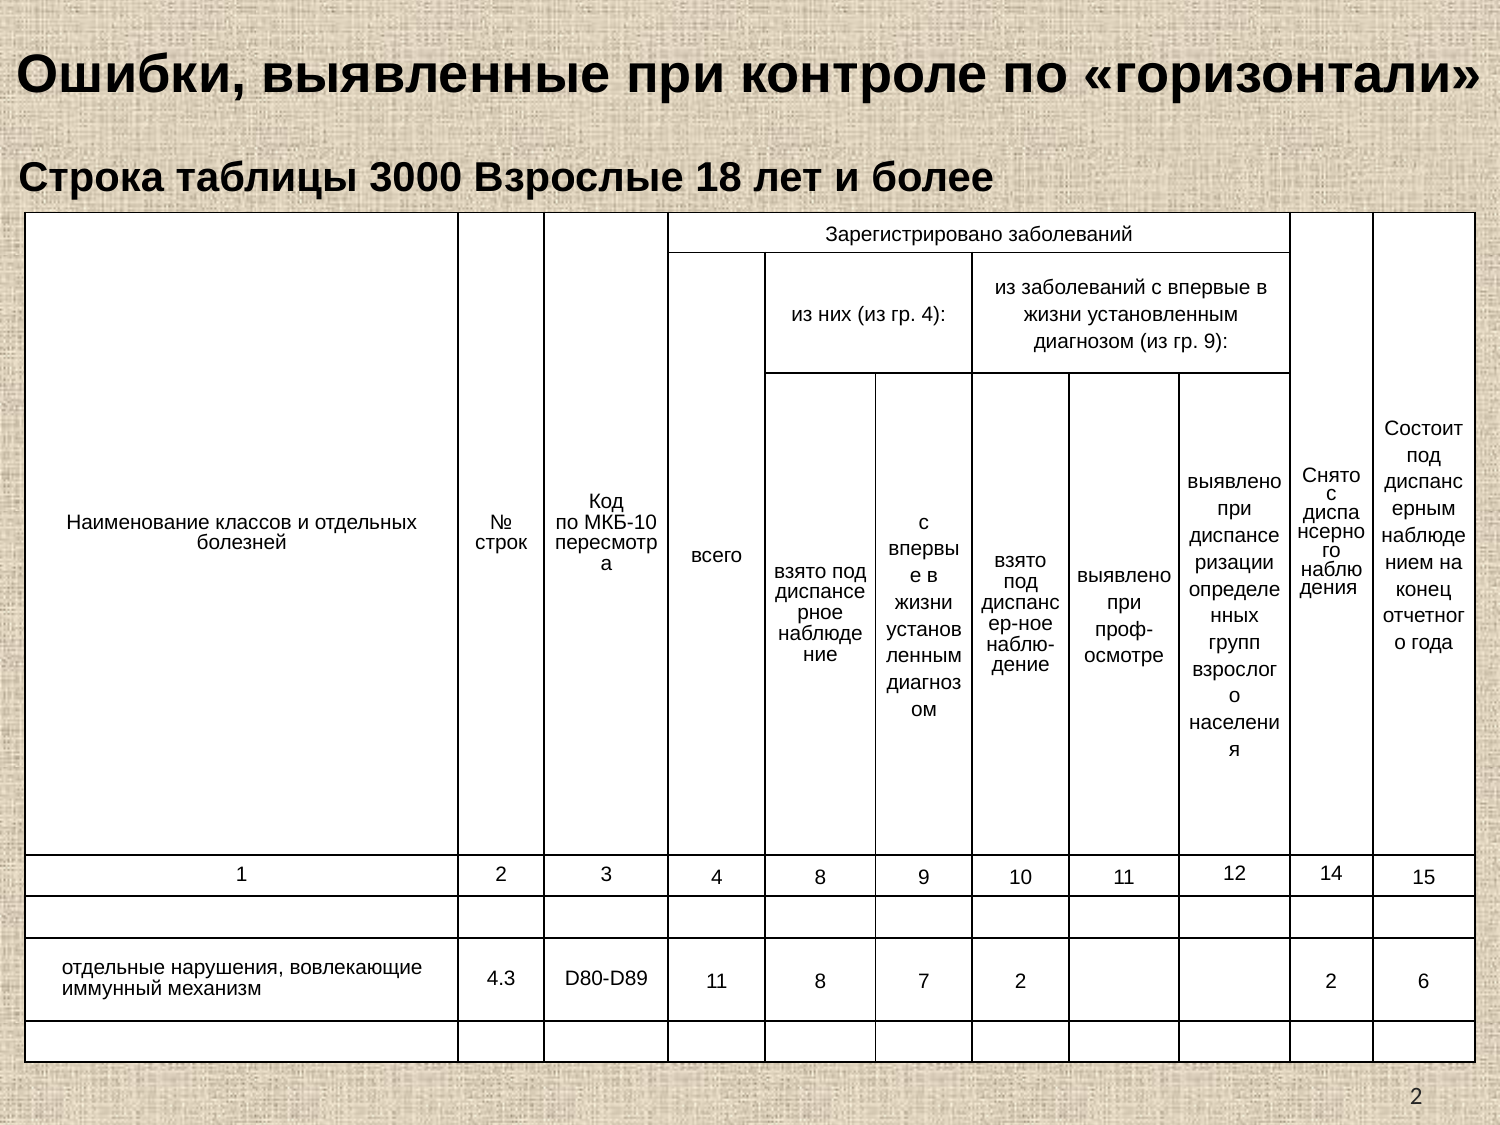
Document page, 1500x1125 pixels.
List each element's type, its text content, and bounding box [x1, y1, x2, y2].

table_cell с впервые в жизни установленным диагнозом [876, 374, 971, 854]
table_header Зарегистрировано заболеваний [669, 213, 1289, 252]
table_cell [1180, 939, 1289, 1020]
table_cell 3 [545, 856, 667, 895]
table_cell 9 [876, 856, 971, 895]
table_cell [1070, 939, 1178, 1020]
table_cell 6 [1374, 939, 1474, 1020]
table_cell [1291, 897, 1372, 937]
table_cell [1070, 1022, 1178, 1061]
table_cell взято под диспансер-ное наблю-дение [973, 374, 1068, 854]
table_cell [459, 897, 543, 937]
table_cell [766, 1022, 875, 1061]
table_cell [669, 1022, 764, 1061]
table_header Код по МКБ-10 пересмотра [545, 213, 667, 854]
table_cell [1070, 897, 1178, 937]
picture [0, 143, 1500, 1125]
table_cell из них (из гр. 4): [766, 253, 971, 372]
table_cell [876, 1022, 971, 1061]
table_cell взято под диспансерное наблюдение [766, 374, 875, 854]
table_header Снято с диспансерного наблюдения [1291, 213, 1372, 854]
table_cell 7 [876, 939, 971, 1020]
table_cell [1291, 1022, 1372, 1061]
table_cell отдельные нарушения, вовлекающие иммунный механизм [26, 939, 457, 1020]
table_cell [766, 897, 875, 937]
table_cell [545, 1022, 667, 1061]
table_header № строк [459, 213, 543, 854]
text_box Строка таблицы 3000 Взрослые 18 лет и более [3, 142, 1010, 208]
table_header Наименование классов и отдельных болезней [26, 213, 457, 854]
slide_number 2 [1087, 1065, 1438, 1125]
title Ошибки, выявленные при контроле по «горизонтали» [0, 0, 1500, 143]
table_cell [1374, 897, 1474, 937]
table_cell [1374, 1022, 1474, 1061]
table_cell [26, 1022, 457, 1061]
table_cell [669, 897, 764, 937]
table_cell 8 [766, 939, 875, 1020]
table_cell [1180, 897, 1289, 937]
table_cell 12 [1180, 856, 1289, 895]
table_cell [1180, 1022, 1289, 1061]
table_cell 4 [669, 856, 764, 895]
table_cell [973, 897, 1068, 937]
table_cell 2 [1291, 939, 1372, 1020]
table_cell выявлено при диспансеризации определенных групп взрослого населения [1180, 374, 1289, 854]
table_cell 15 [1374, 856, 1474, 895]
table_cell 4.3 [459, 939, 543, 1020]
table_cell всего [669, 253, 764, 854]
table_cell 11 [1070, 856, 1178, 895]
table_cell 10 [973, 856, 1068, 895]
table_cell 14 [1291, 856, 1372, 895]
table_cell 1 [26, 856, 457, 895]
table_cell 8 [766, 856, 875, 895]
table_cell D80-D89 [545, 939, 667, 1020]
table_cell из заболеваний с впервые в жизни установленным диагнозом (из гр. 9): [973, 253, 1289, 372]
table_cell 2 [973, 939, 1068, 1020]
table_cell [545, 897, 667, 937]
table_cell 11 [669, 939, 764, 1020]
table_cell [459, 1022, 543, 1061]
table_header Состоит под диспансерным наблюдением на конец отчетного года [1374, 213, 1474, 854]
table_cell [973, 1022, 1068, 1061]
table_cell [26, 897, 457, 937]
table_cell выявлено при проф-осмотре [1070, 374, 1178, 854]
table_cell [876, 897, 971, 937]
table_cell 2 [459, 856, 543, 895]
